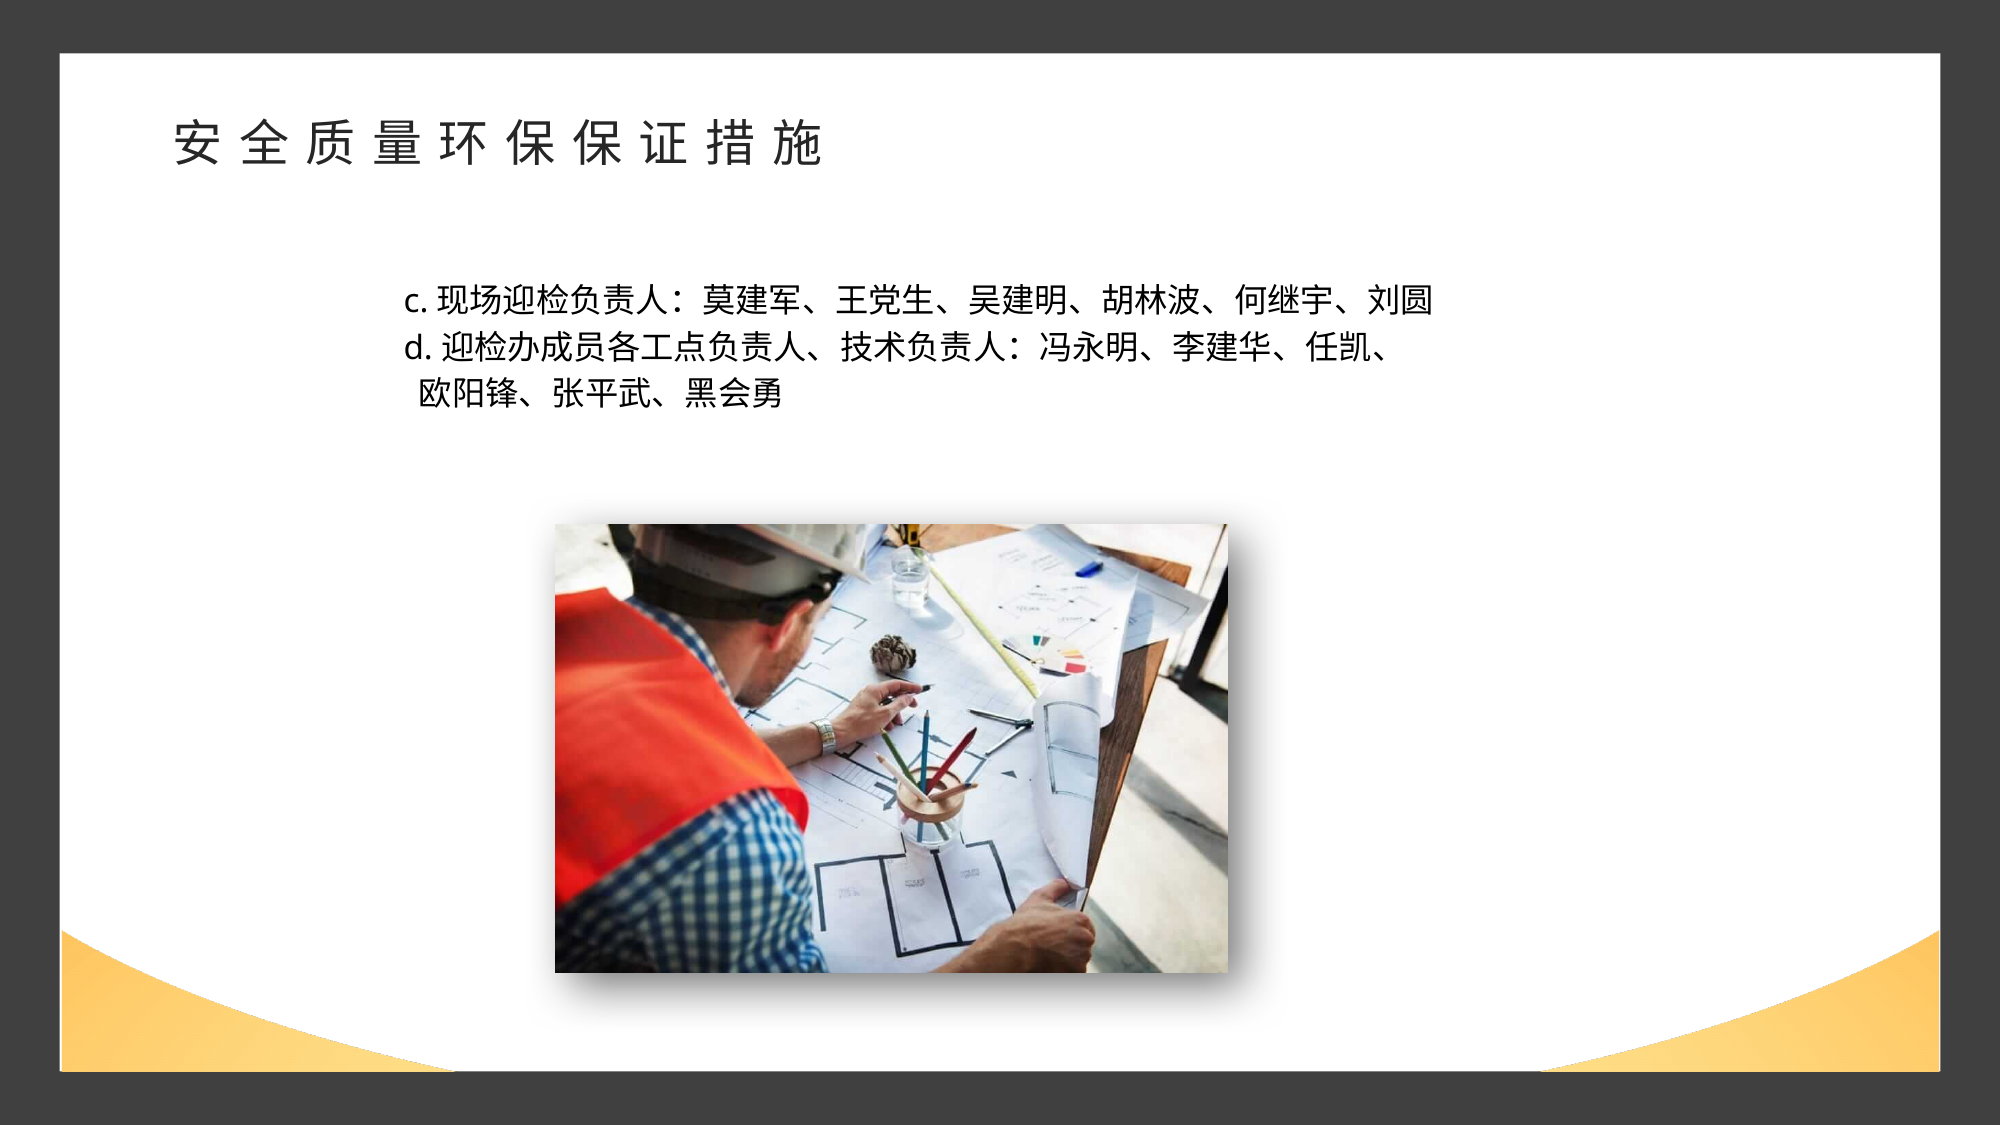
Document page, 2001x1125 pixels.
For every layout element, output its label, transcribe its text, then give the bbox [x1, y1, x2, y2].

text_box c.现场迎检负责人：莫建军、王党生、吴建明、胡林波、何继宇、刘圆 d.迎检办成员各工点负责人、技术负责人：冯永明、李建华、任凯、 欧阳锋、张平武、黑会勇 [388, 271, 1547, 1052]
text_box 安全质量环保保证措施 [157, 104, 1164, 179]
picture [0, 0, 2000, 1125]
